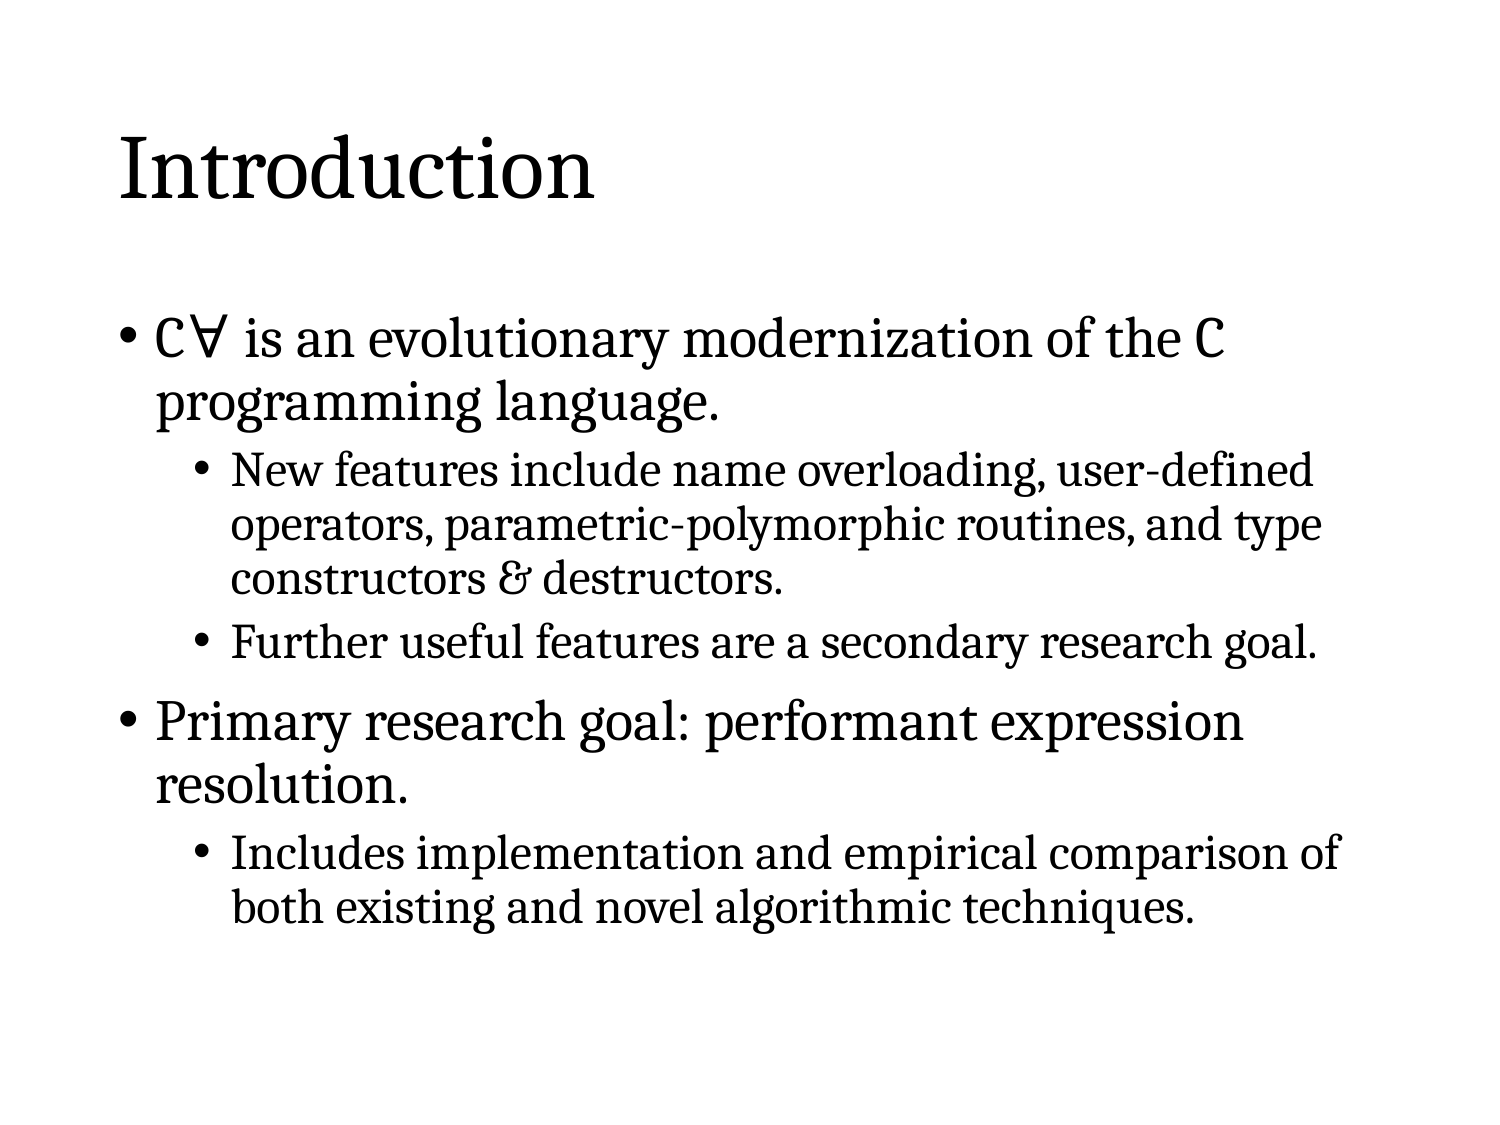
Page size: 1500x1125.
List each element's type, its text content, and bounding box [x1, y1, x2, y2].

title Introduction [103, 59, 1397, 278]
list C∀ is an evolutionary modernization of the C programming language. New features include name overloading, user-defined operators, parametric-polymorphic routines, and type constructors & destructors. Further useful features are a secondary research goal. Primary research goal: performant expression resolution. Includes implementation and empirical comparison of both existing and novel algorithmic techniques. [103, 299, 1397, 1014]
